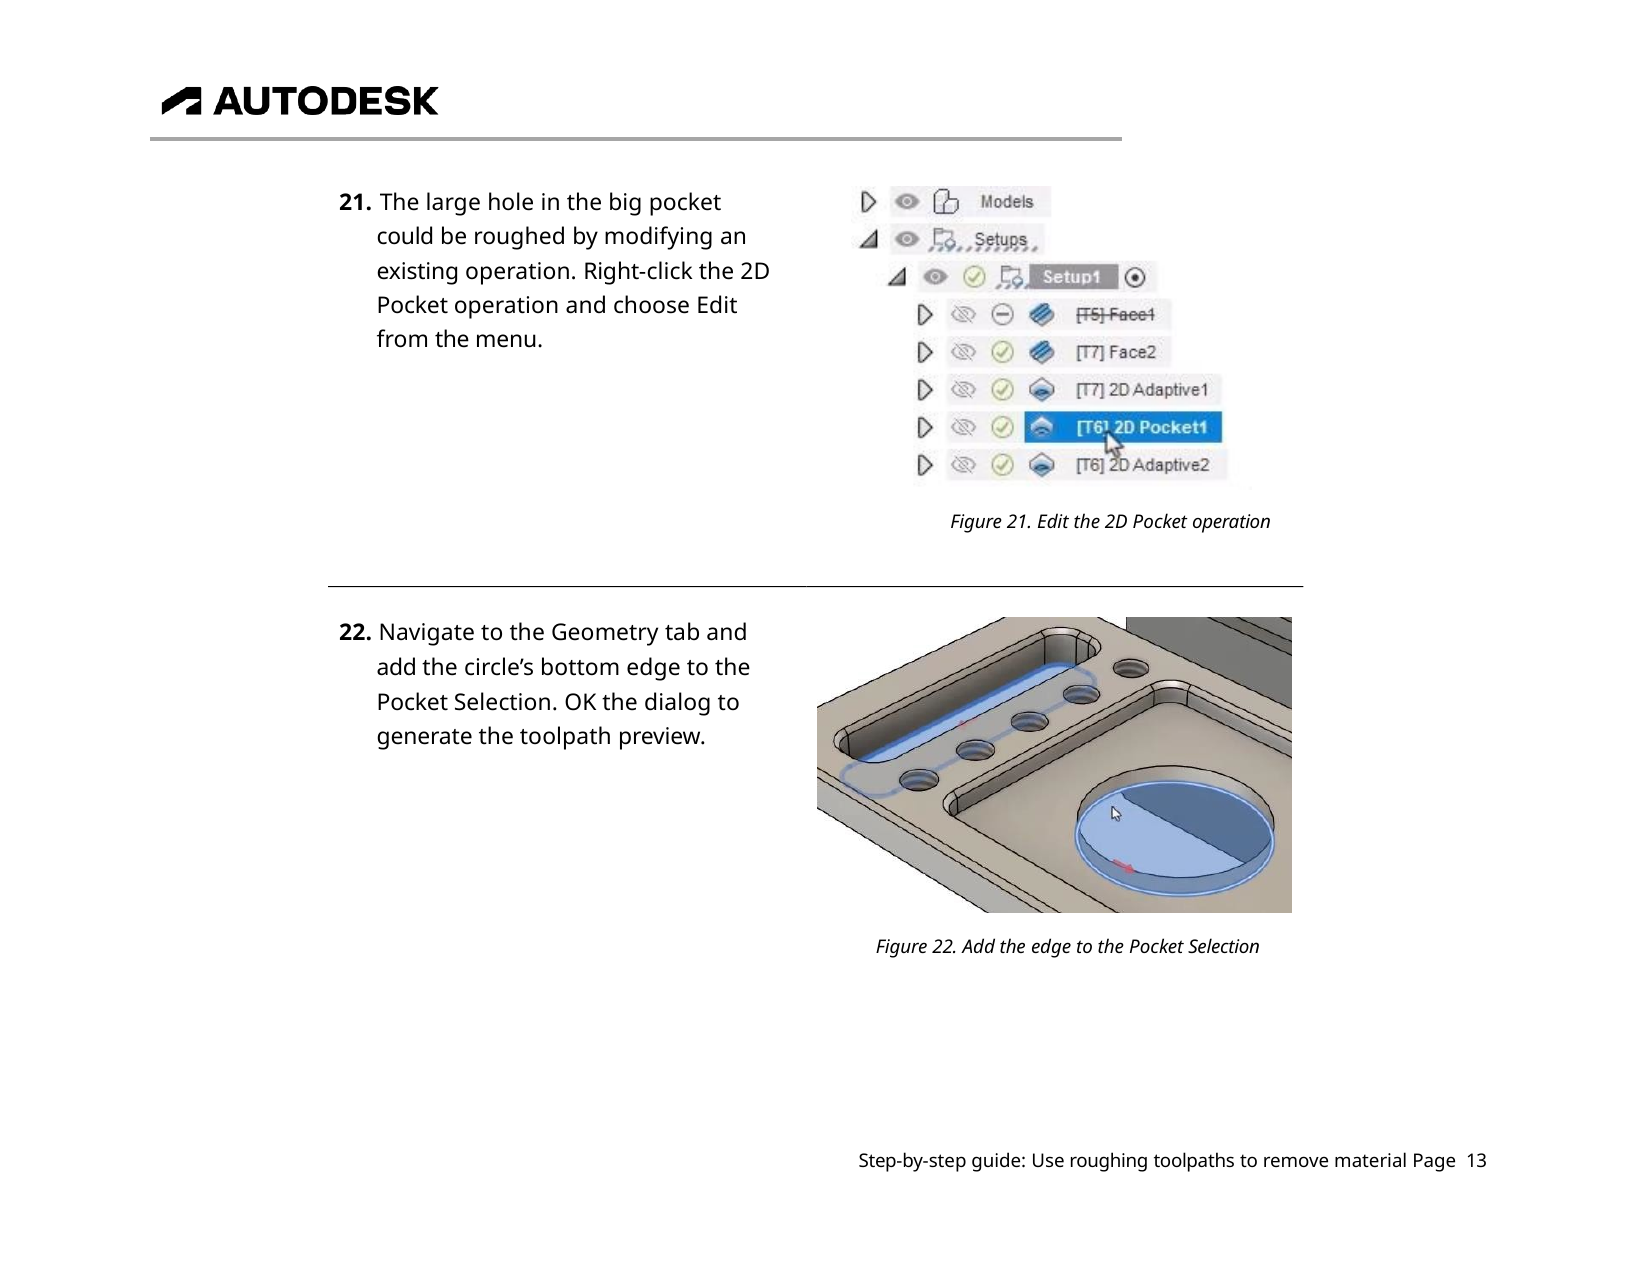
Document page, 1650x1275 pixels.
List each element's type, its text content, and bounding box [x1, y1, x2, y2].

text_box 22. Navigate to the Geometry tab and add the circle’s bottom edge to the Pocket Selection. OK the dialog to generate the toolpath preview. [337, 608, 792, 750]
text_box Figure 22. Add the edge to the Pocket Selection [873, 932, 1295, 957]
text_box Figure 21. Edit the 2D Pocket operation [948, 507, 1294, 533]
picture [817, 616, 1293, 914]
slide_number Step-by-step guide: Use roughing toolpaths to remove material Page 10 [856, 1145, 1509, 1275]
picture [161, 86, 439, 115]
text_box 21. The large hole in the big pocket could be roughed by modifying an existing operation. Right-click the 2D Pocket operation and choose Edit from the menu. [337, 178, 785, 353]
picture [850, 186, 1252, 490]
